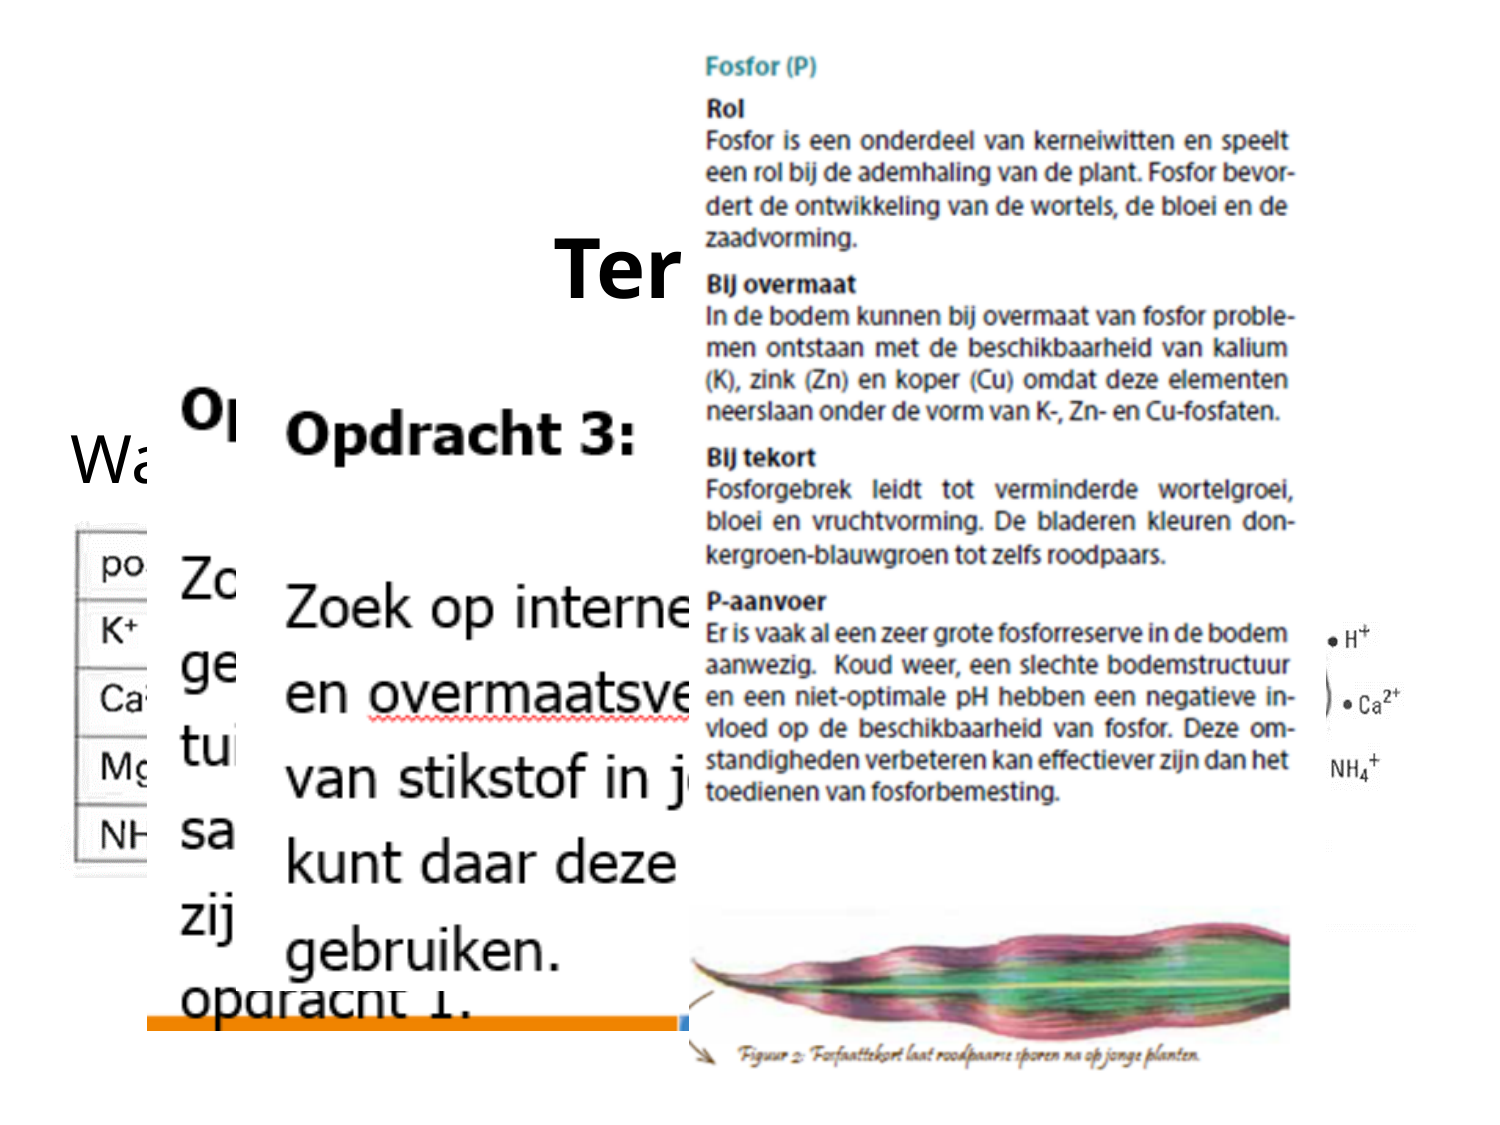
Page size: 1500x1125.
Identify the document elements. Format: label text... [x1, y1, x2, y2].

picture [55, 42, 1431, 1080]
list Waar ging de vorige les over? [55, 408, 142, 506]
title Terugblik [283, 184, 683, 331]
